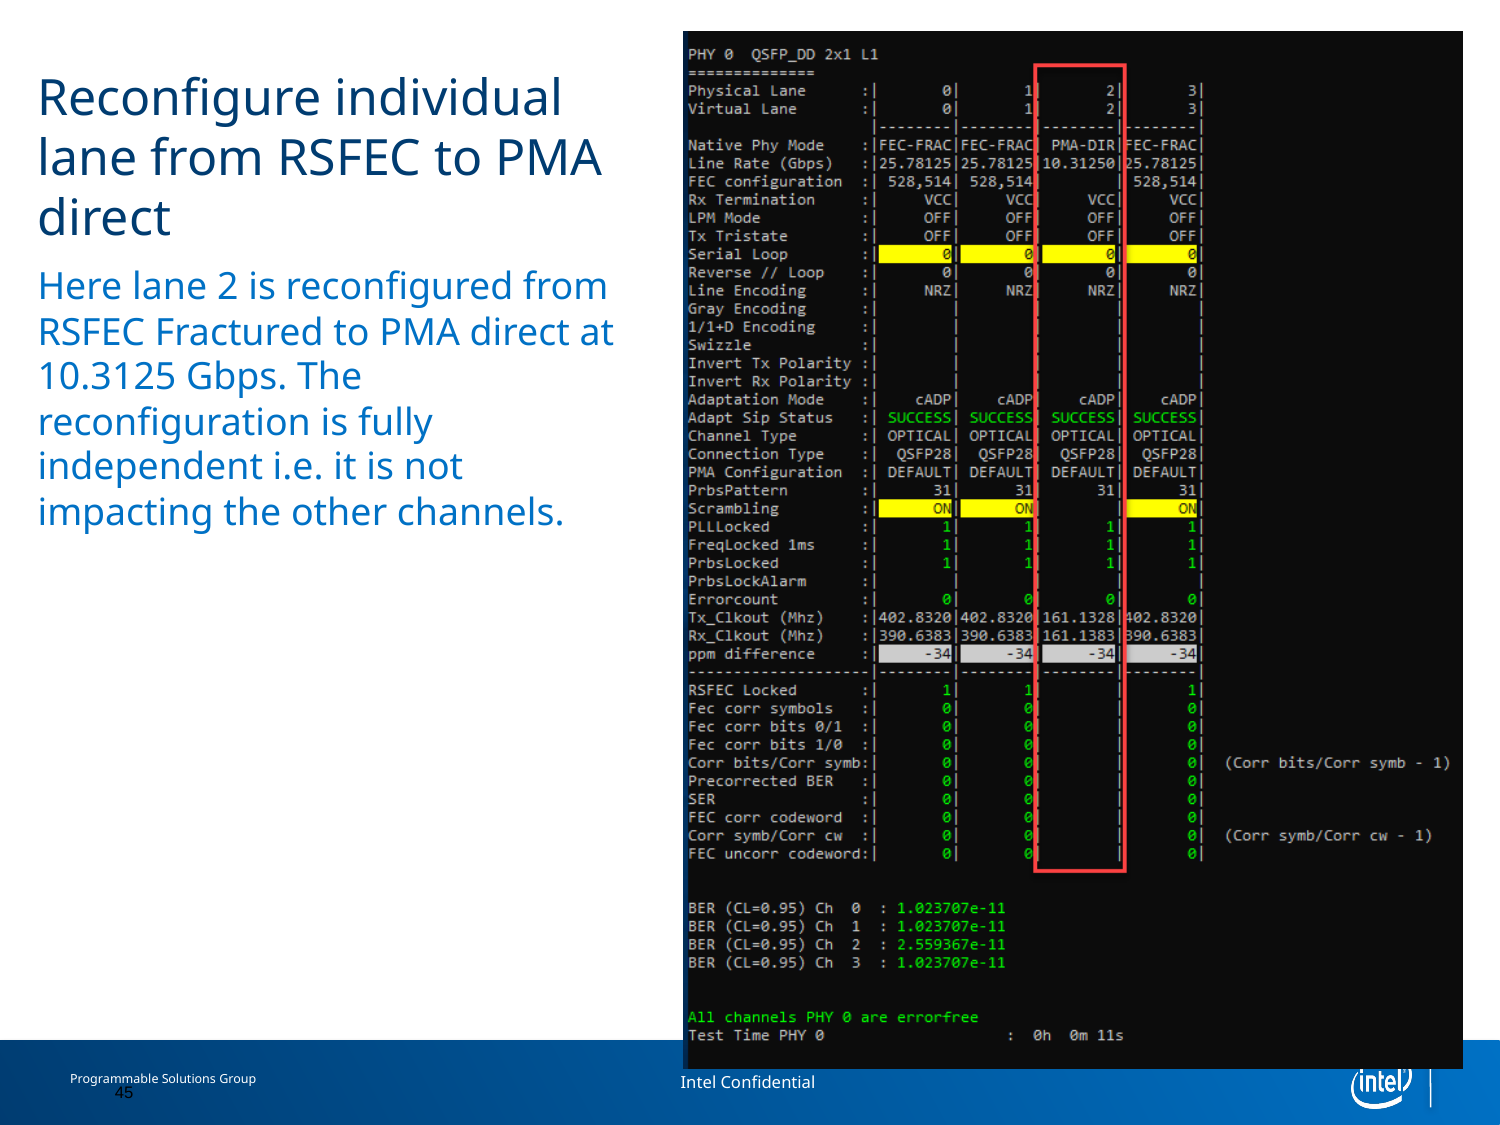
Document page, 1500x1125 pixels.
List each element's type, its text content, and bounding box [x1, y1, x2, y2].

picture [682, 31, 1463, 1109]
slide_number 45 [19, 1069, 134, 1116]
text_box Here lane 2 is reconfigured from RSFEC Fractured to PMA direct at 10.3125 Gbps. The reconfiguration is fully independent i.e. it is not impacting the other channels. [37, 262, 625, 1008]
title Reconfigure individual lane from RSFEC to PMA direct [37, 65, 613, 194]
